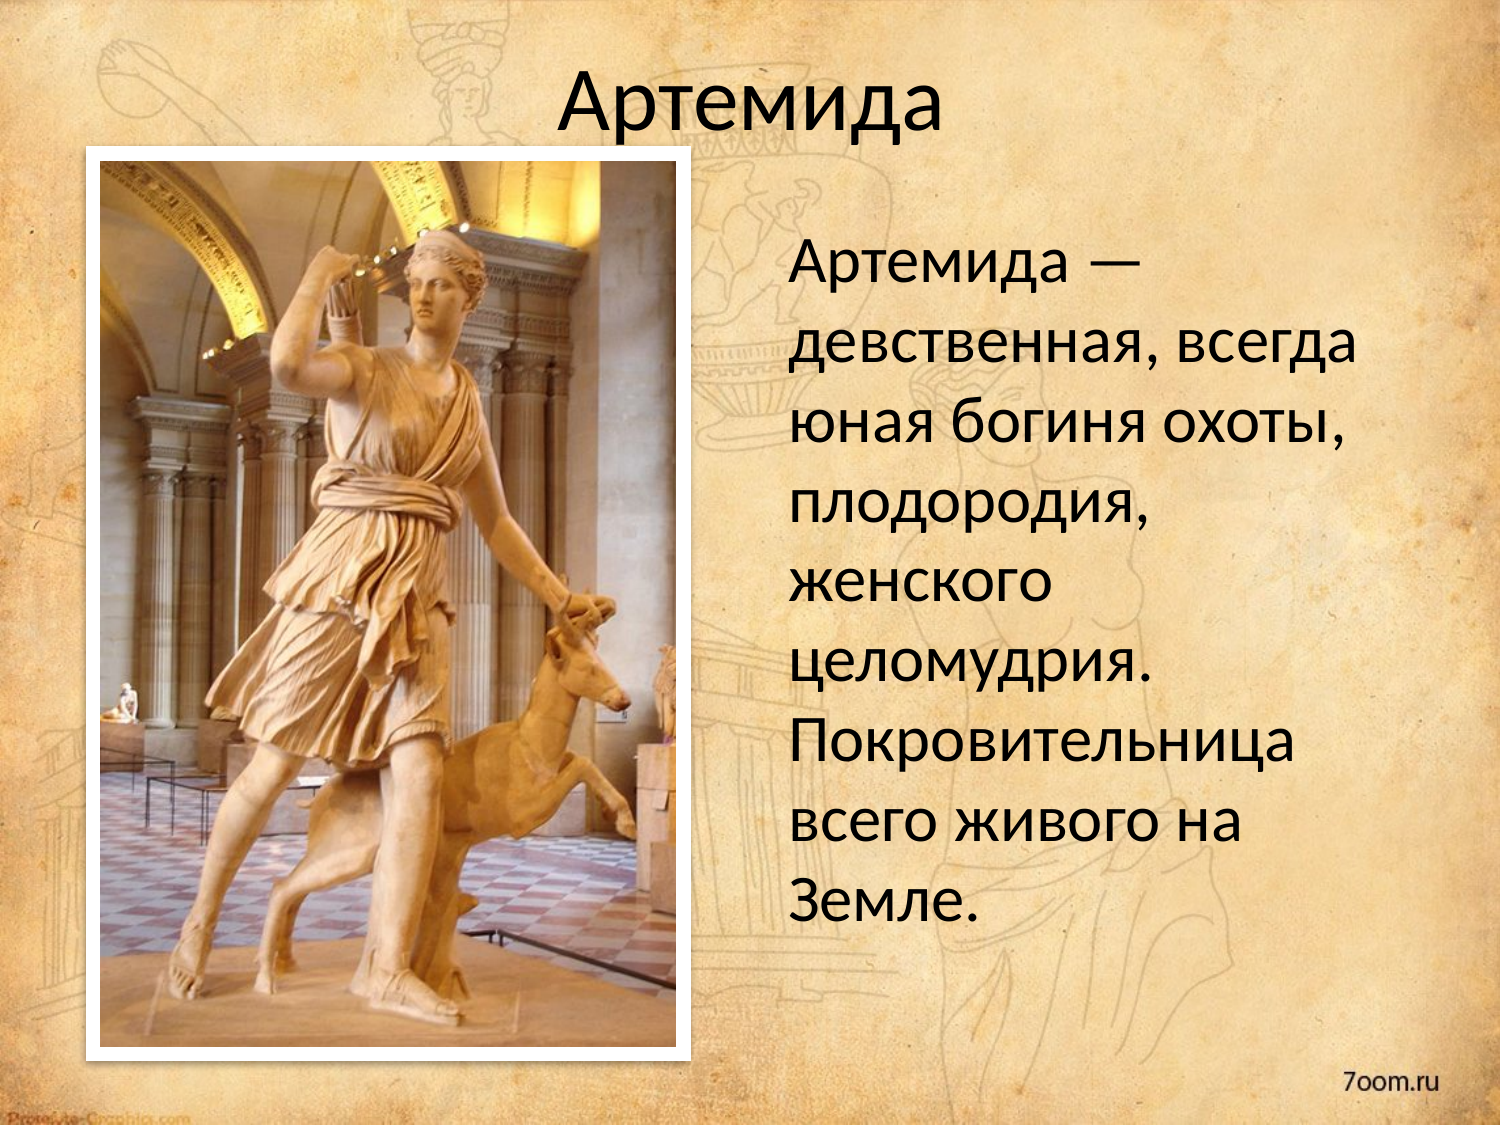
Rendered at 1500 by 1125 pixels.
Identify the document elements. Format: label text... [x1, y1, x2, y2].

picture [0, 0, 1500, 1125]
title Артемида [76, 0, 1427, 188]
picture [100, 160, 677, 1047]
text_box Артемида — девственная, всегда юная богиня охоты, плодородия, женского целомудрия. Покровительница всего живого на Земле. [773, 208, 1436, 988]
